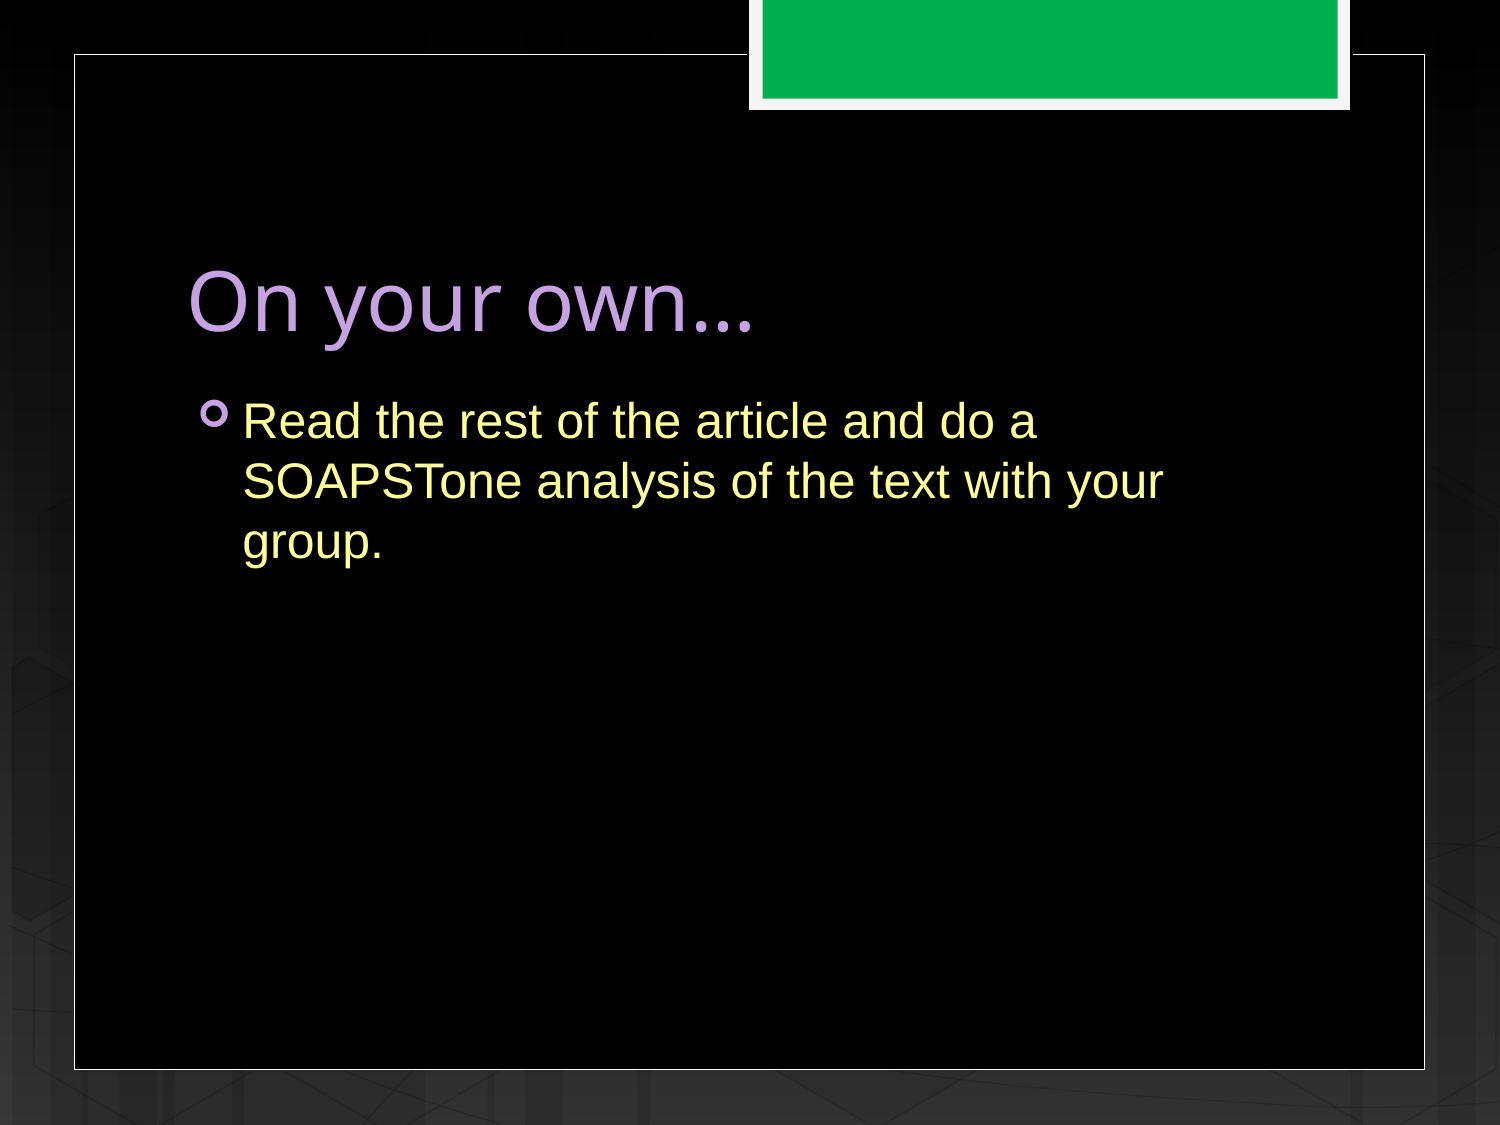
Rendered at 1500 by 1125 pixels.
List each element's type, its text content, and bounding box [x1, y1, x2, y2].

title On your own… [171, 168, 1324, 357]
list Read the rest of the article and do a SOAPSTone analysis of the text with your group. [171, 381, 1283, 957]
